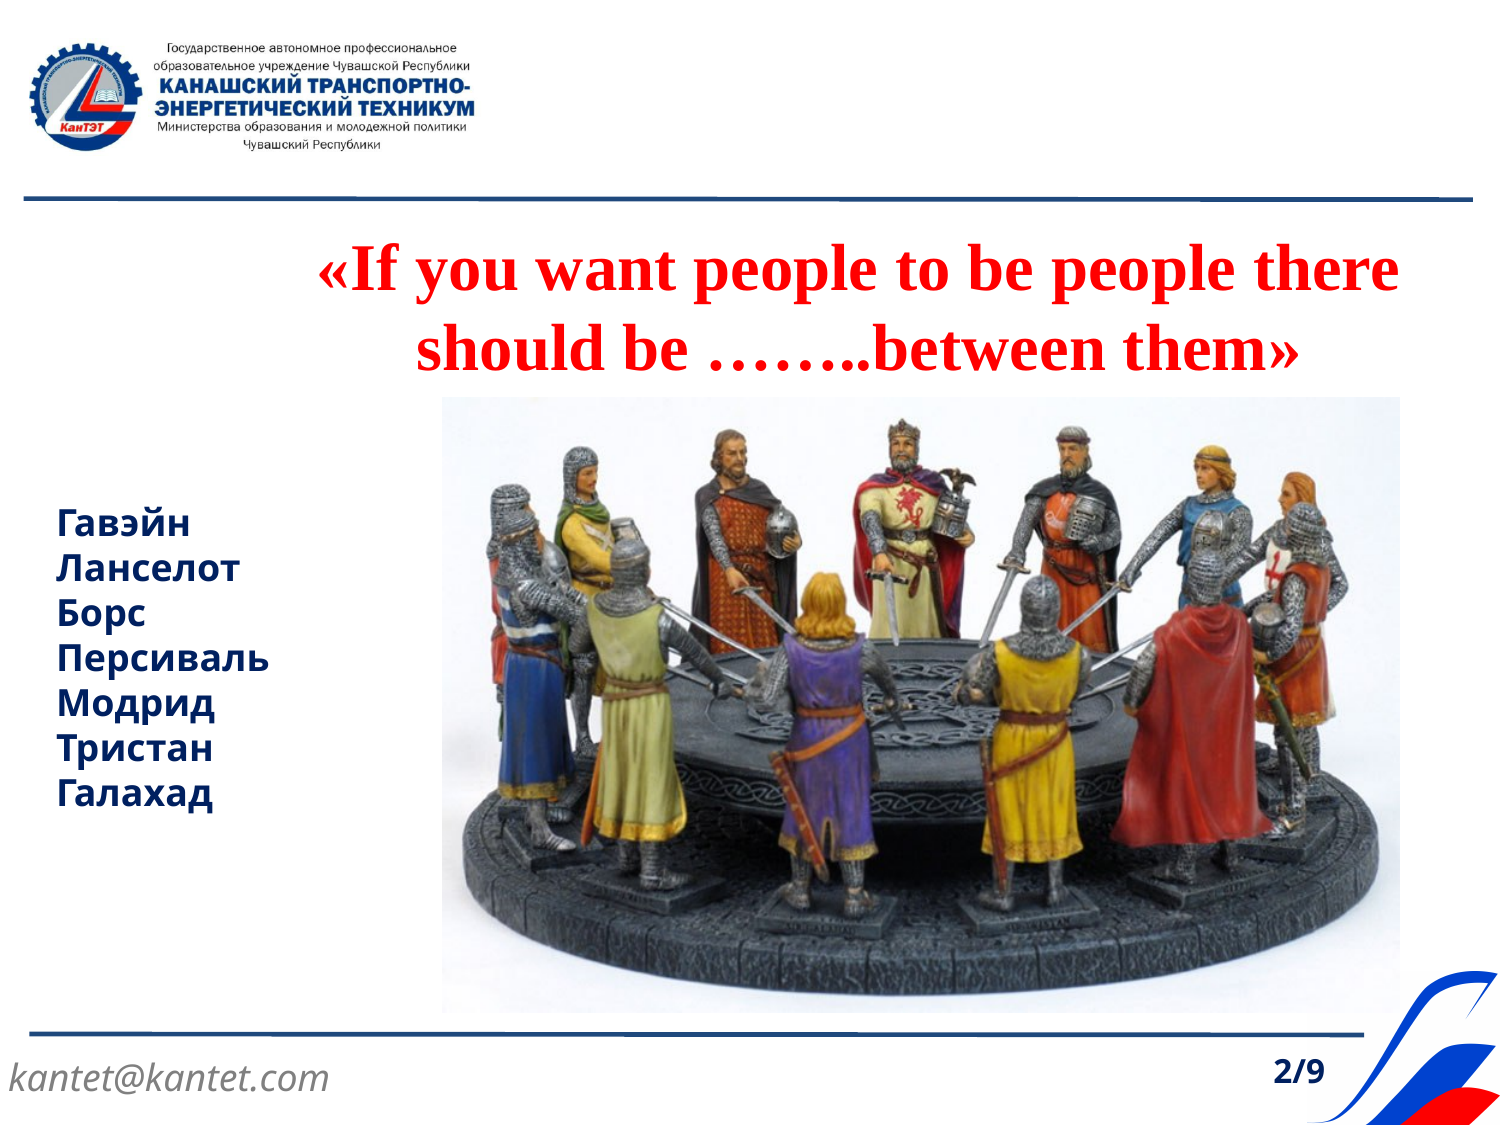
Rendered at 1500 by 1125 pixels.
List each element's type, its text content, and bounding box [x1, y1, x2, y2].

text_box 2/9 [1246, 1043, 1301, 1106]
text_box kantet@kantet.com [0, 1046, 346, 1107]
title «If you want people to be people there should be ……..between them» [259, 208, 1459, 410]
text_box Гавэйн Ланселот Борс Персиваль Модрид Тристан Галахад [41, 491, 420, 822]
picture [442, 396, 1500, 1125]
text_box [631, 255, 1382, 316]
picture [29, 30, 485, 165]
